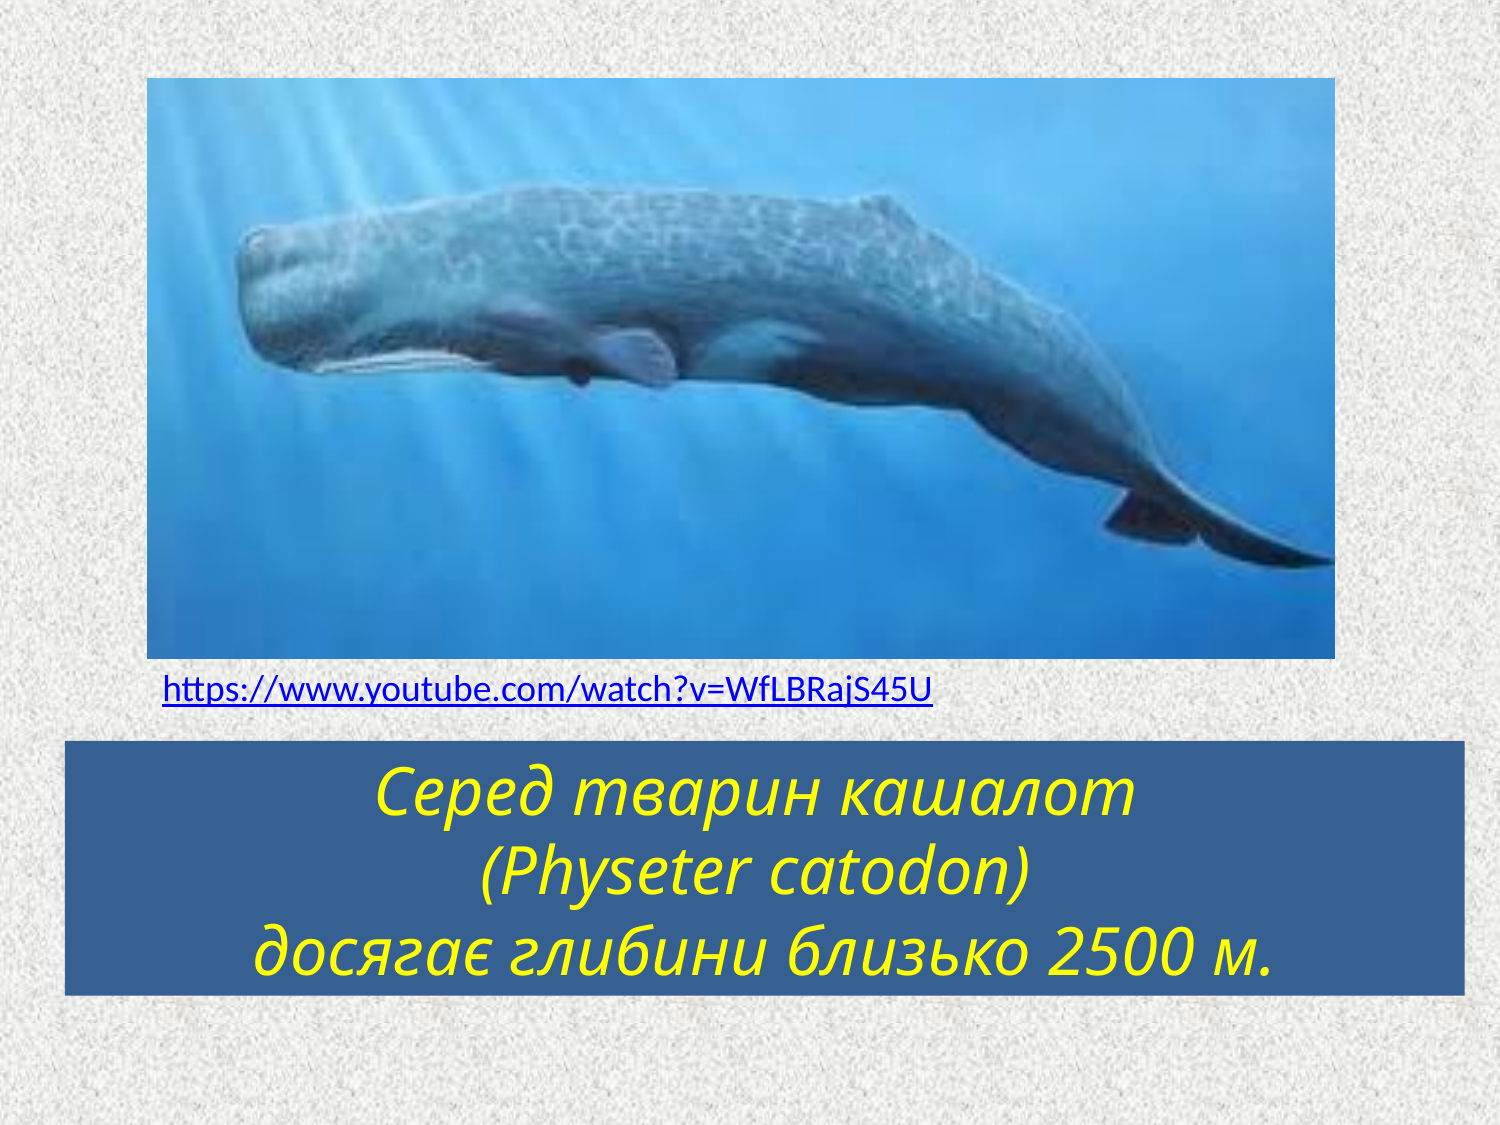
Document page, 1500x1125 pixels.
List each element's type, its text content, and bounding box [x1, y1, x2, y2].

picture [0, 0, 1500, 1125]
text_box https://www.youtube.com/watch?v=WfLBRajS45U [147, 666, 1125, 762]
text_box Серед тварин кашалот (Physeter catodon) досягає глибини близько 2500 м. [64, 740, 1465, 996]
